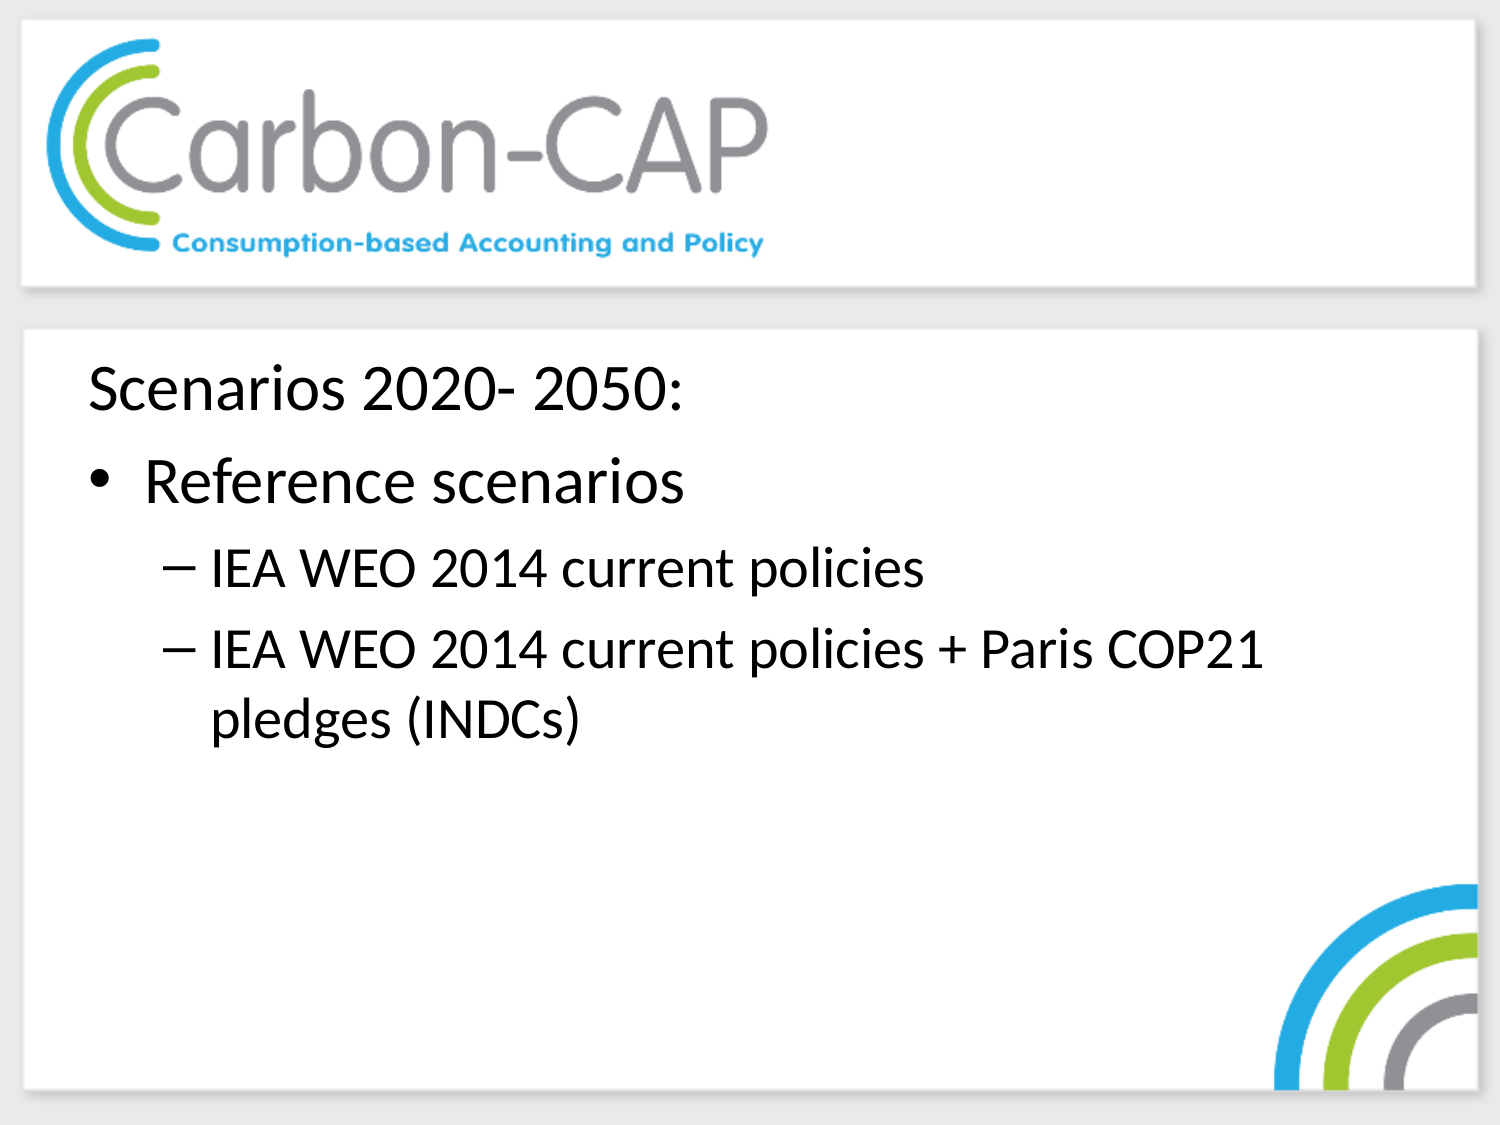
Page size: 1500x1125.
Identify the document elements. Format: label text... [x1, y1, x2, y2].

picture [0, 0, 1500, 1125]
list Scenarios 2020- 2050: Reference scenarios IEA WEO 2014 current policies IEA WEO 2014 current policies + Paris COP21 pledges (INDCs) [73, 336, 1424, 1003]
